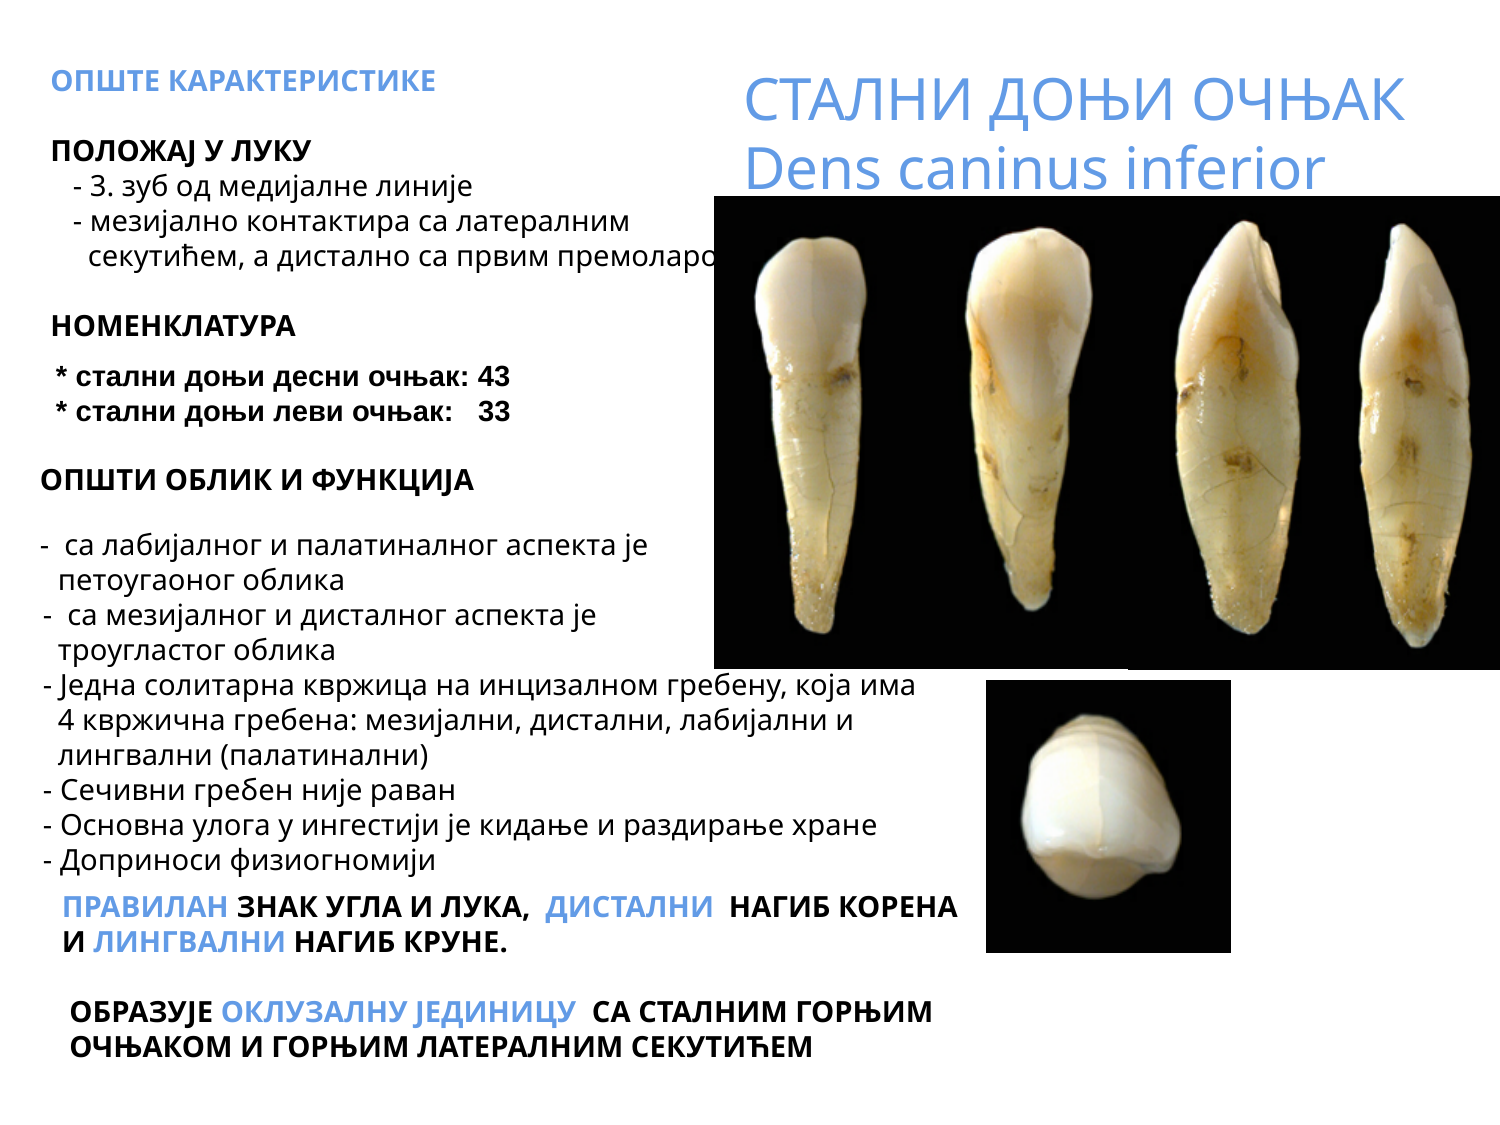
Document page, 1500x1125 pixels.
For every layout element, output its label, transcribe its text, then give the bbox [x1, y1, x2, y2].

text_box ОПШТЕ КАРАКТЕРИСТИКЕ ПОЛОЖАЈ У ЛУКУ - 3. зуб од медијалне линије - мезијално контактира са латералним секутићем, а дистално са првим премоларом НОМЕНКЛАТУРА ОПШТИ ОБЛИК И ФУНКЦИЈА - са лабијалног и палатиналног аспекта је петоугаоног облика - са мезијалног и дисталног аспекта је троугластог облика - Једна солитарна квржица на инцизалном гребену, која има 4 квржична гребена: мезијални, дистални, лабијални и лингвални (палатинални) - Сечивни гребен није раван - Основна улога у ингестији је кидање и раздирање хране - Доприноси физиогномији [5, 54, 961, 884]
text_box * стални доњи десни очњак: 43 * стални доњи леви очњак: 33 [41, 349, 527, 435]
picture [714, 196, 1500, 670]
text_box СТАЛНИ ДОЊИ ОЧЊАК Dens caninus inferior [728, 54, 1421, 196]
picture [986, 680, 1231, 953]
text_box ПРАВИЛАН ЗНАК УГЛА И ЛУКА, ДИСТАЛНИ НАГИБ КОРЕНА И ЛИНГВАЛНИ НАГИБ КРУНЕ. ОБРАЗУЈЕ ОКЛУЗАЛНУ ЈЕДИНИЦУ СА СТАЛНИМ ГОРЊИМ ОЧЊАКОМ И ГОРЊИМ ЛАТЕРАЛНИМ СЕКУТИЋЕМ [47, 881, 1007, 1071]
